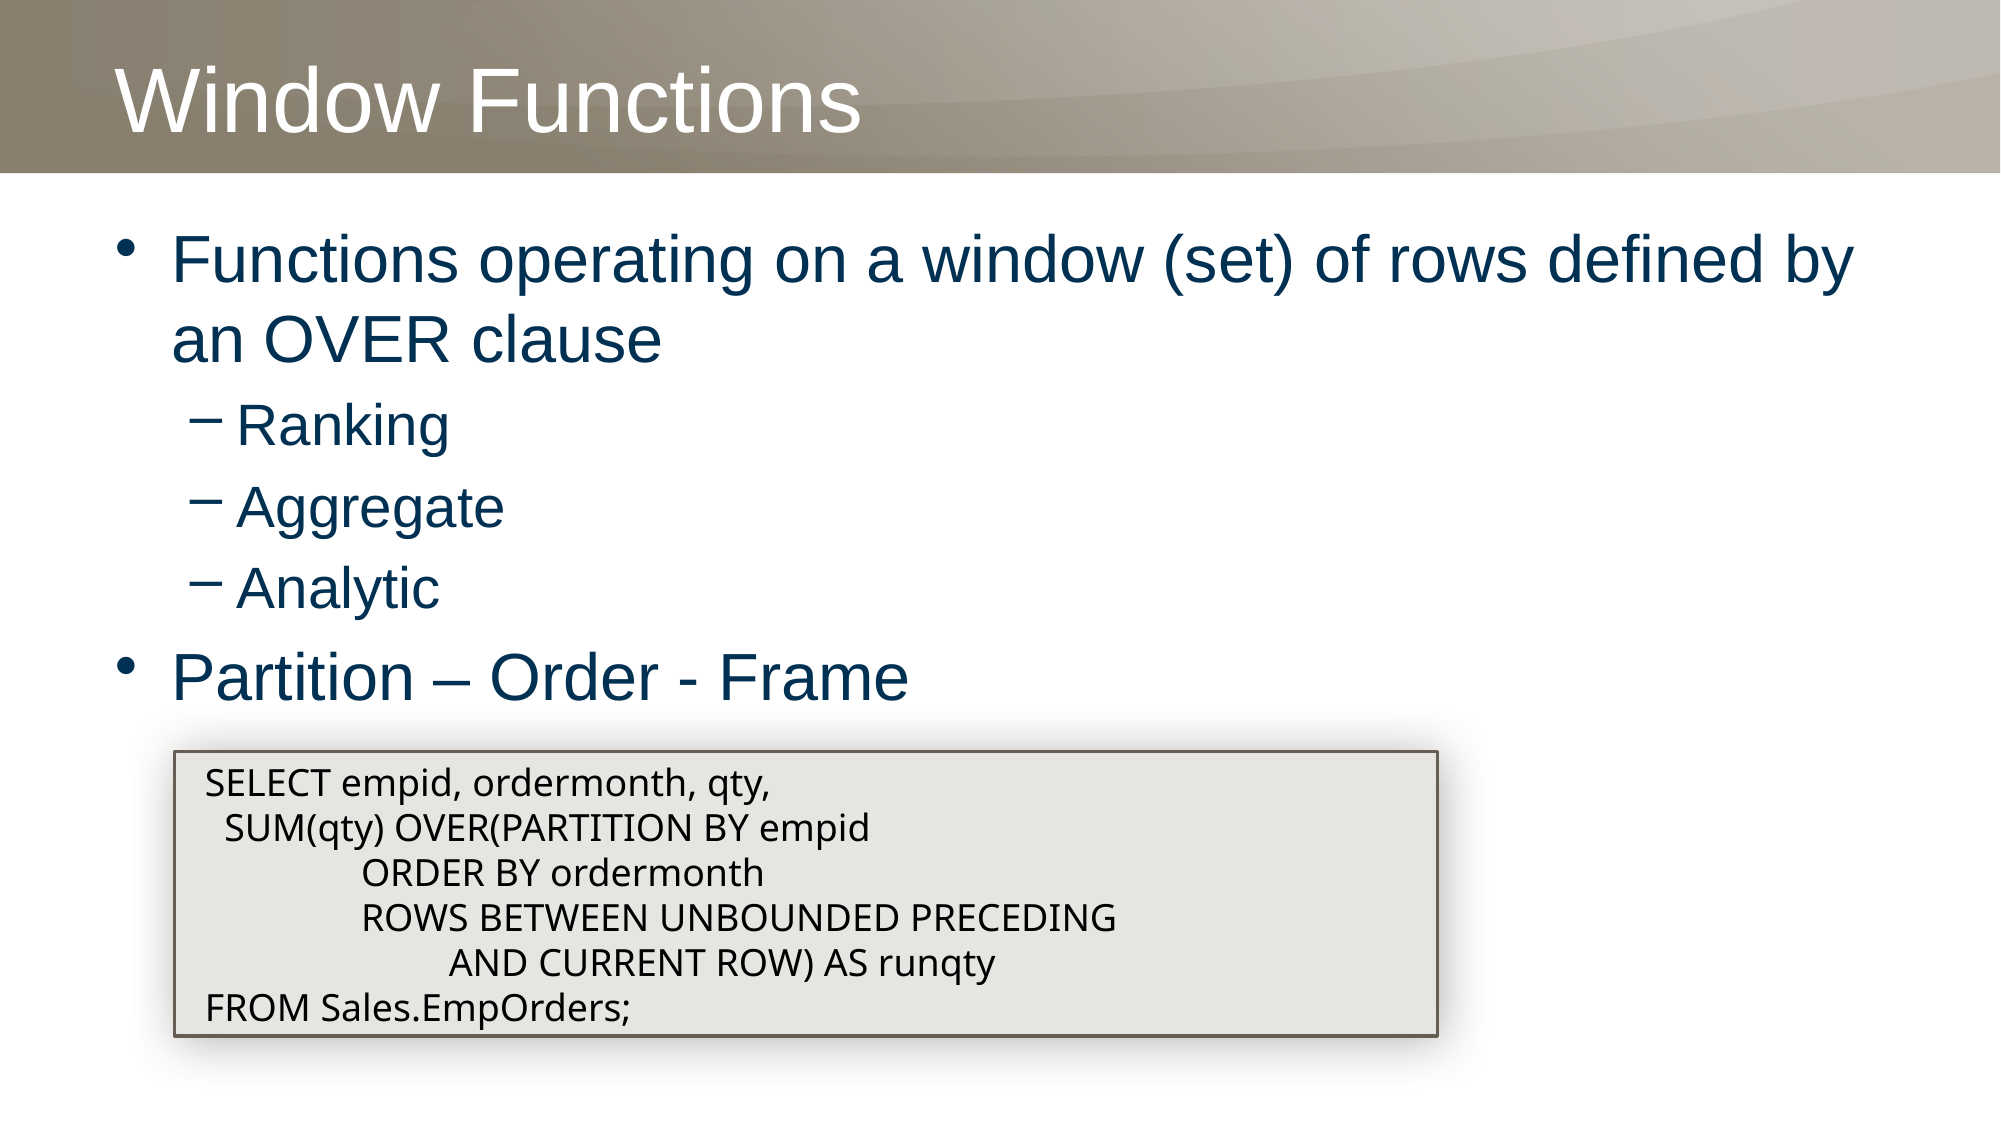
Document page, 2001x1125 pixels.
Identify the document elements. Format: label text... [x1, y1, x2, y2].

title Window Functions [99, 30, 1901, 162]
text_box SELECT empid, ordermonth, qty, SUM(qty) OVER(PARTITION BY empid ORDER BY ordermonth ROWS BETWEEN UNBOUNDED PRECEDING AND CURRENT ROW) AS runqty FROM Sales.EmpOrders; [174, 751, 1438, 1037]
picture [0, 0, 2001, 1125]
list Functions operating on a window (set) of rows defined by an OVER clause Ranking Aggregate Analytic Partition – Order - Frame [99, 207, 1901, 1038]
